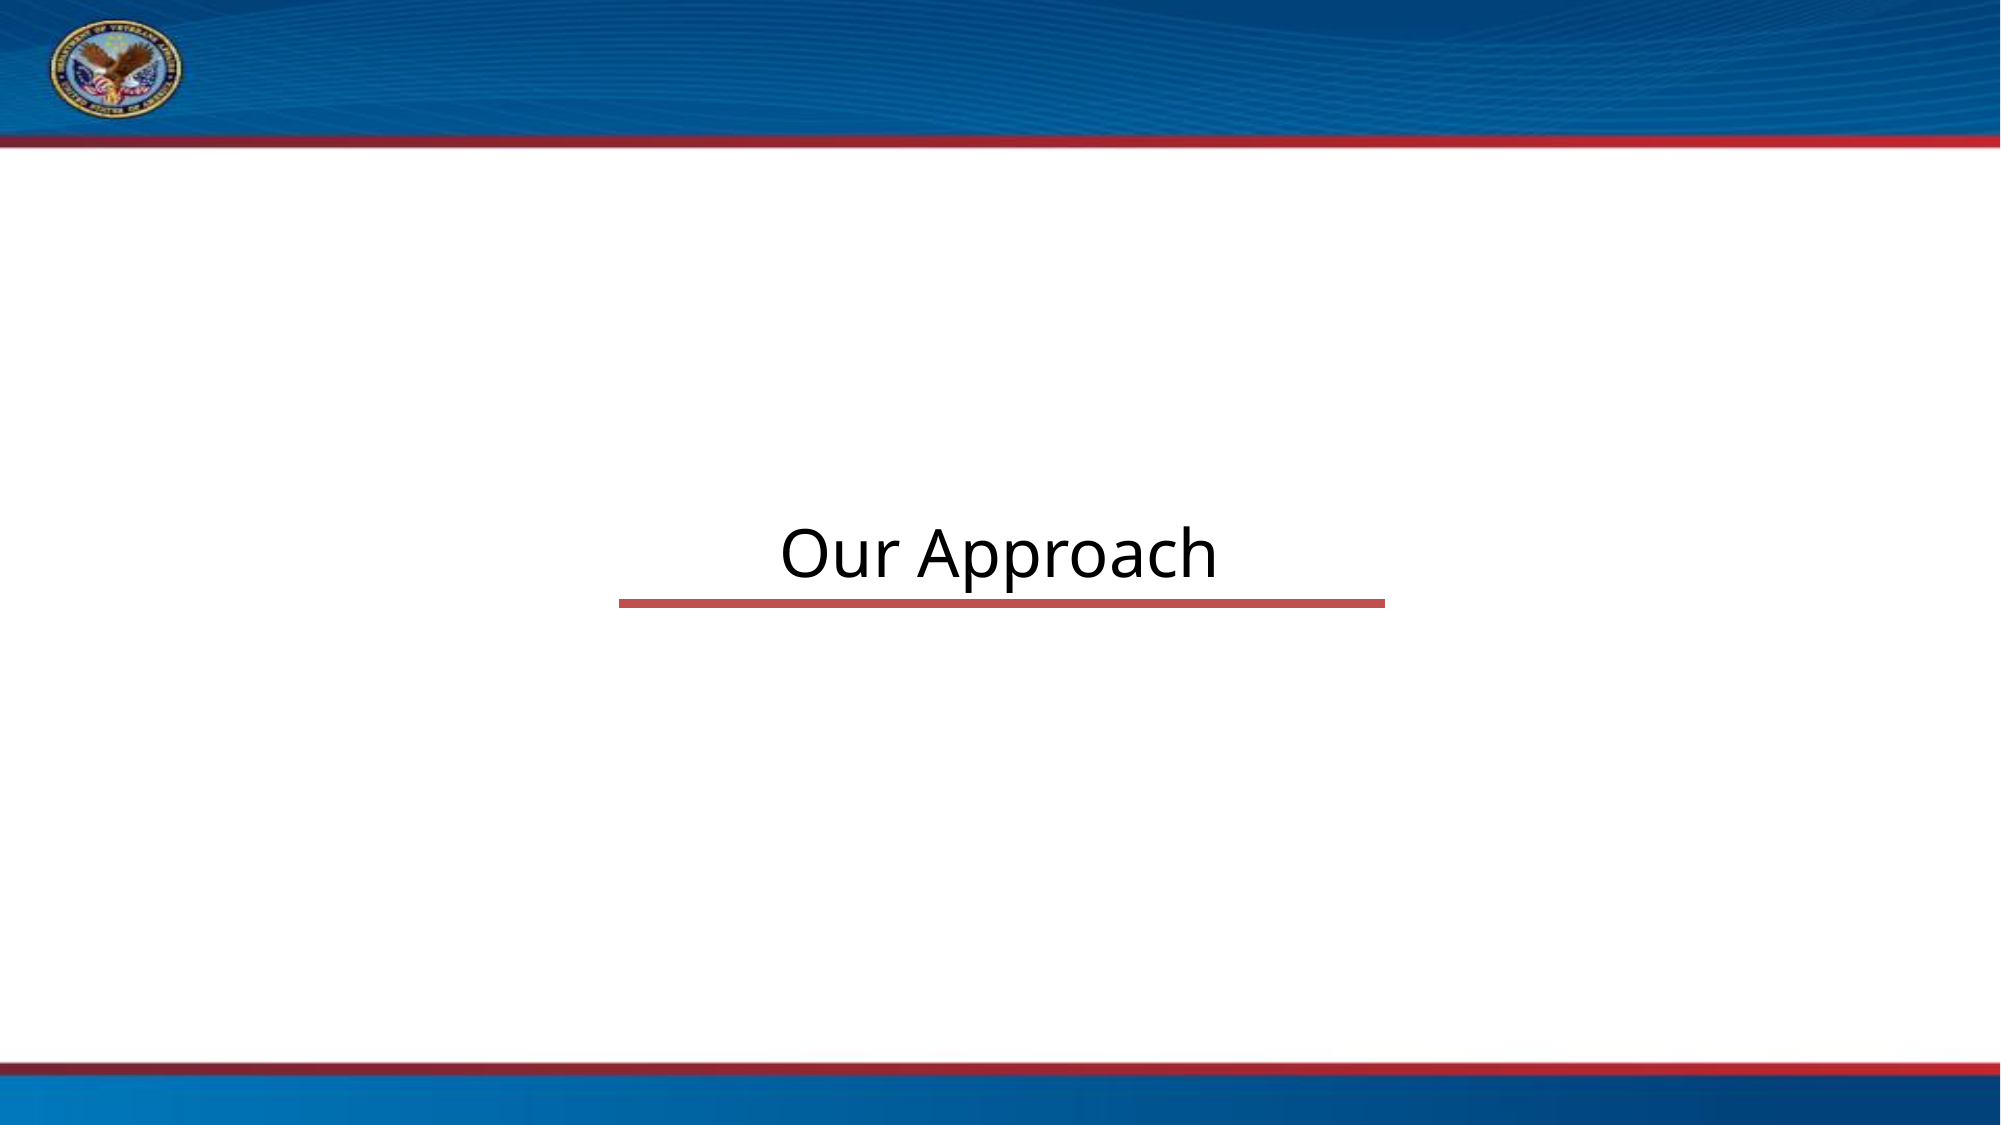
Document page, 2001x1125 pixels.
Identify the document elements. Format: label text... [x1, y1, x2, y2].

list Our Approach [99, 503, 1900, 622]
picture [0, 0, 2001, 1125]
